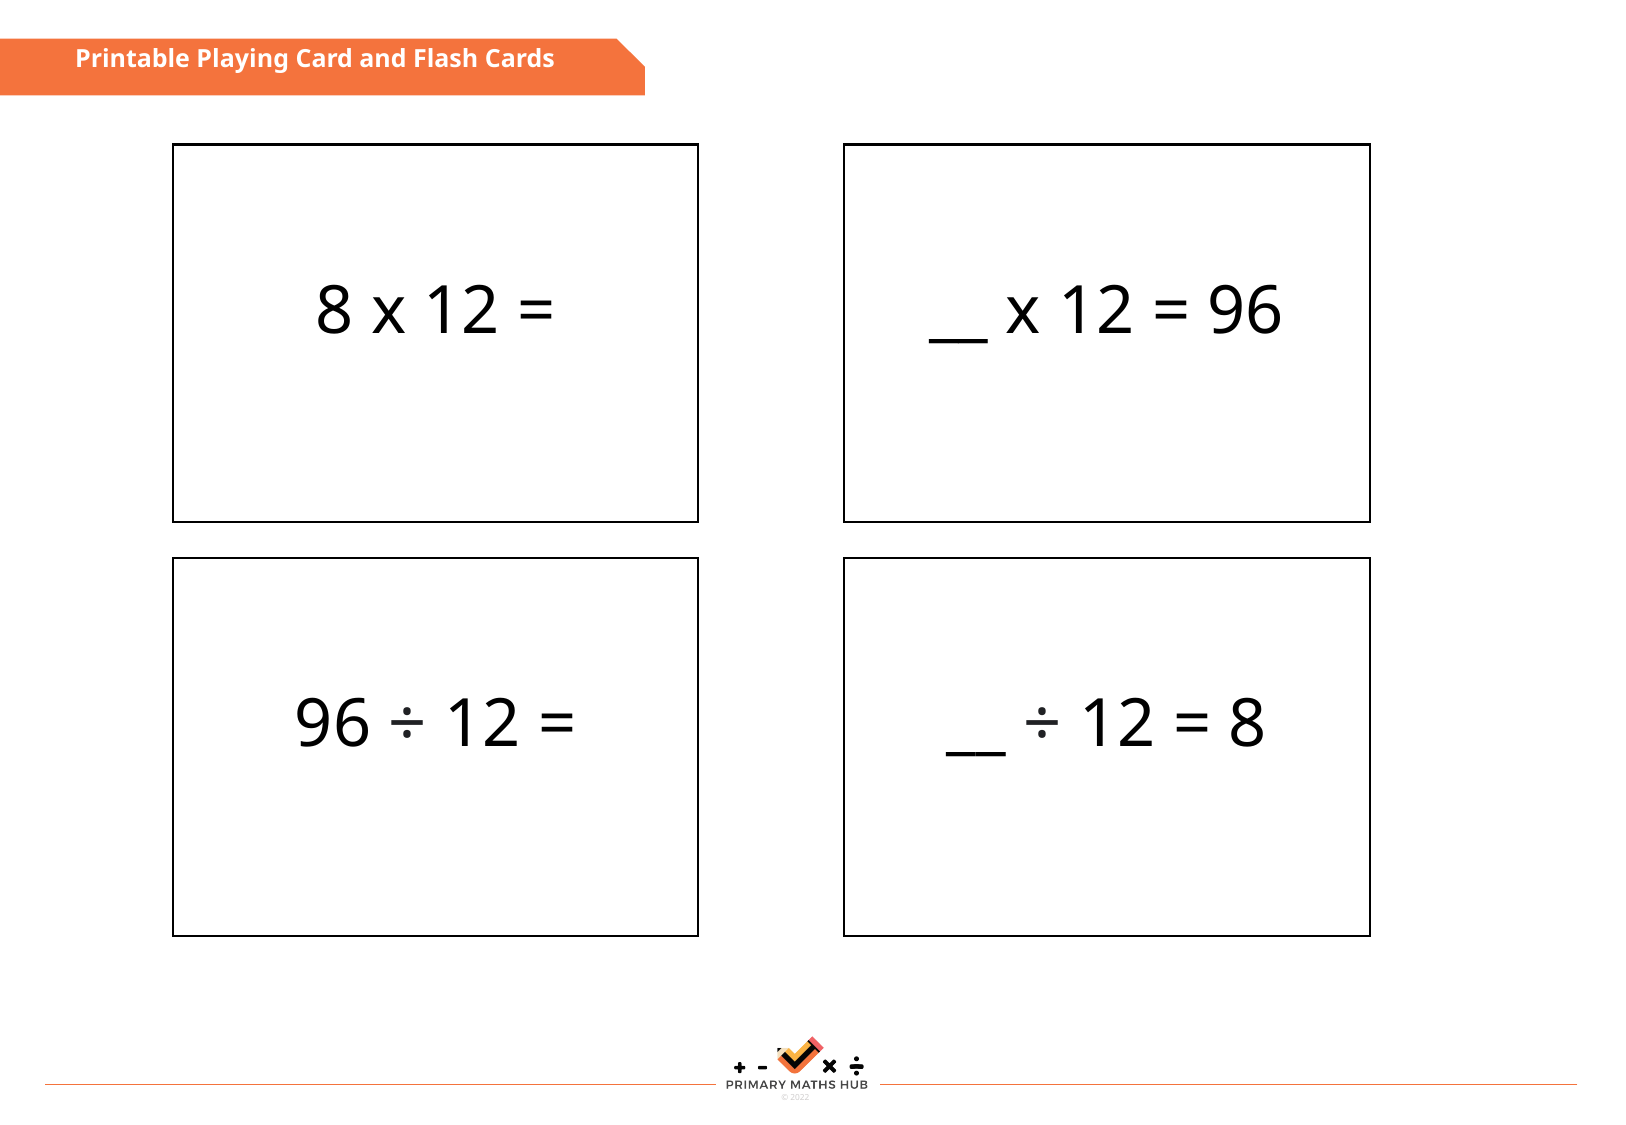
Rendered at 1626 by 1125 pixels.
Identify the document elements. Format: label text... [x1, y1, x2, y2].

text_box [843, 557, 1371, 937]
text_box [843, 143, 1371, 523]
text_box __ x 12 = 96 [844, 259, 1370, 355]
text_box __ ÷ 12 = 8 [844, 672, 1370, 768]
text_box 96 ÷ 12 = [172, 672, 699, 768]
text_box 8 x 12 = [172, 259, 699, 355]
text_box [172, 768, 699, 937]
text_box [172, 143, 699, 259]
picture [722, 1034, 872, 1094]
text_box [172, 355, 699, 523]
text_box [172, 557, 699, 672]
text_box © 2022 [720, 1084, 870, 1110]
text_box Printable Playing Card and Flash Cards [0, 37, 646, 97]
